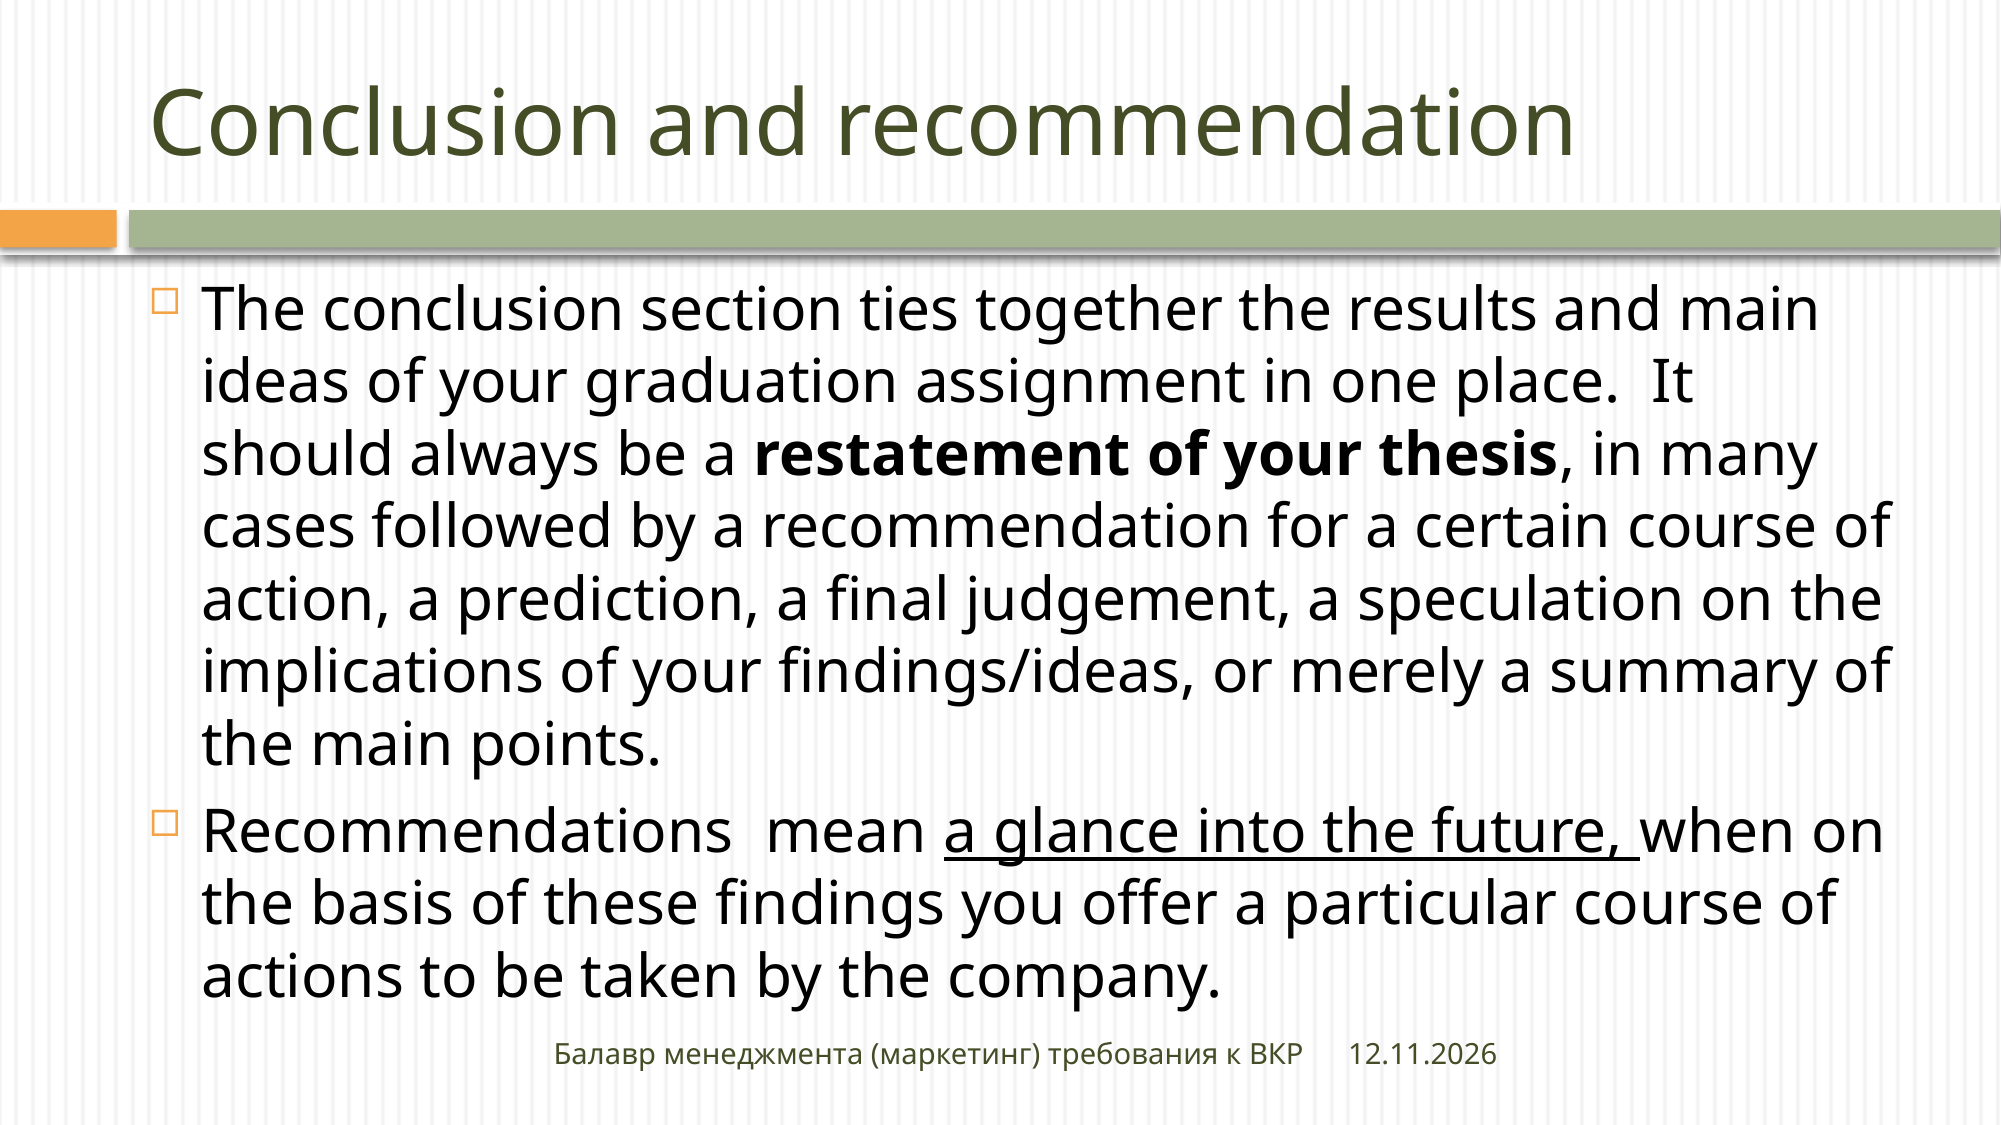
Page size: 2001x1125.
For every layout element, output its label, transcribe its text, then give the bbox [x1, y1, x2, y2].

title Conclusion and recommendation [133, 37, 1918, 200]
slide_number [1333, 1025, 1917, 1085]
footer Балавр менеджмента (маркетинг) требования к ВКР [133, 1024, 1319, 1085]
list The conclusion section ties together the results and main ideas of your graduation assignment in one place. It should always be a restatement of your thesis, in many cases followed by a recommendation for a certain course of action, a prediction, a final judgement, a speculation on the implications of your findings/ideas, or merely a summary of the main points. Recommendations mean a glance into the future, when on the basis of these findings you offer a particular course of actions to be taken by the company. [133, 262, 1918, 1000]
